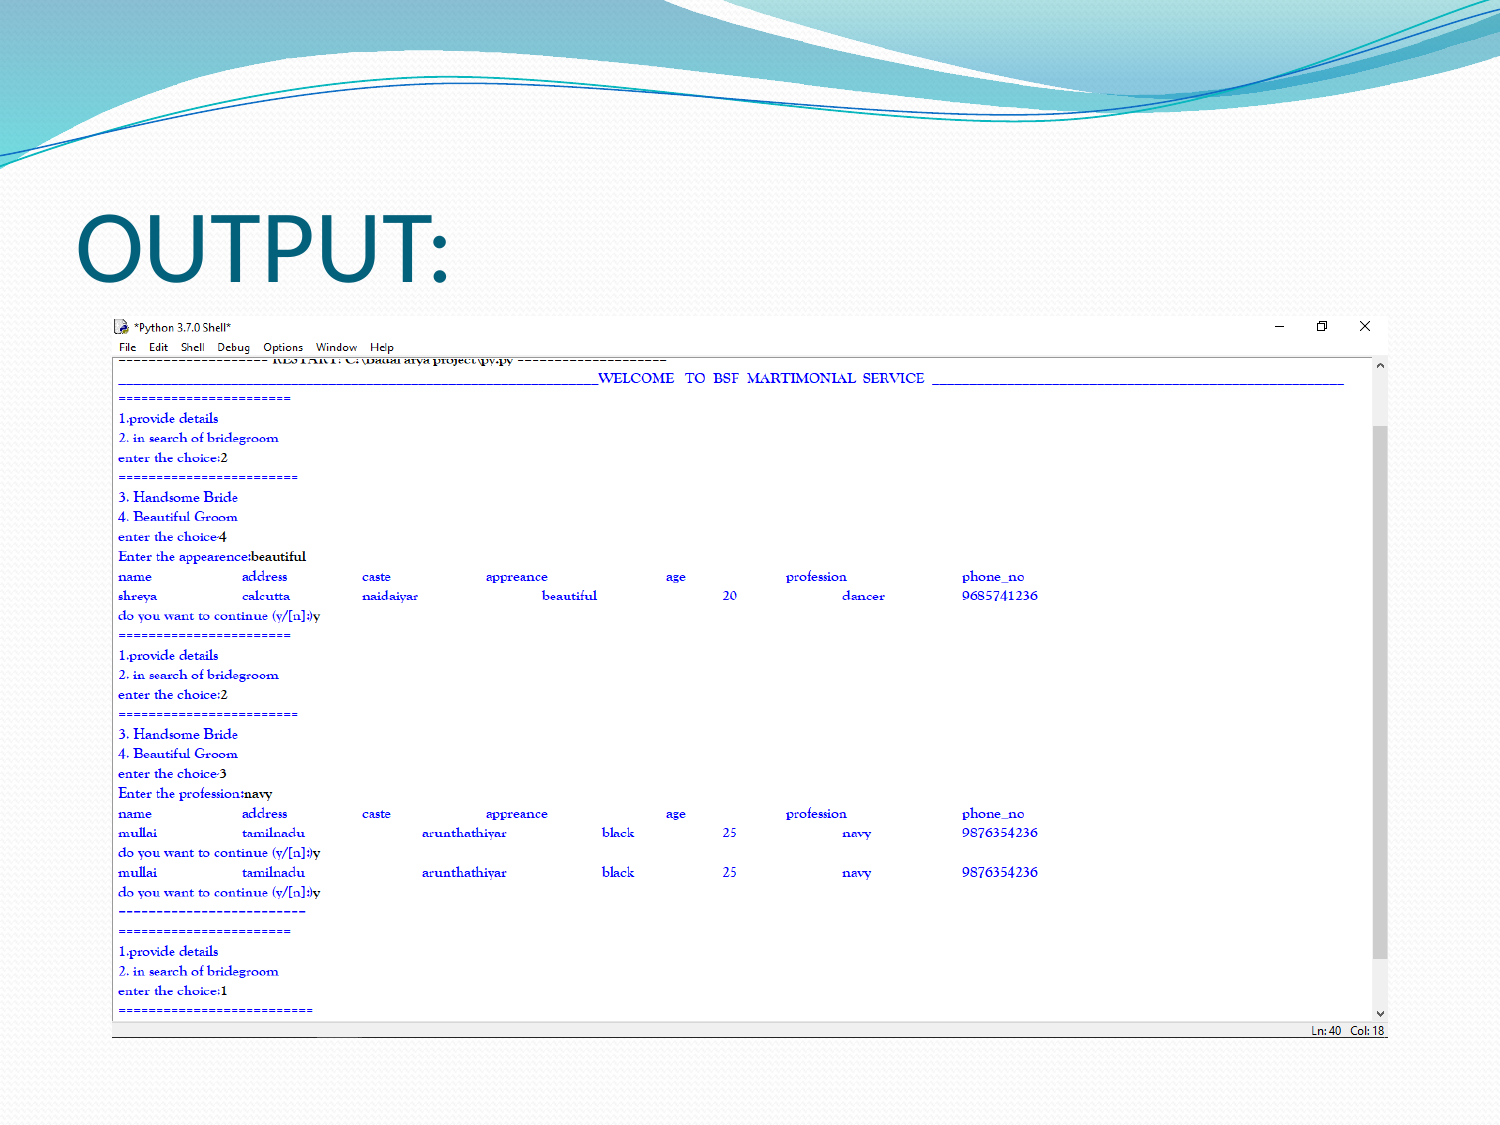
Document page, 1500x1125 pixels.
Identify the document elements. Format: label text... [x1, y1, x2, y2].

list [112, 316, 1388, 1038]
title OUTPUT: [75, 115, 1425, 303]
